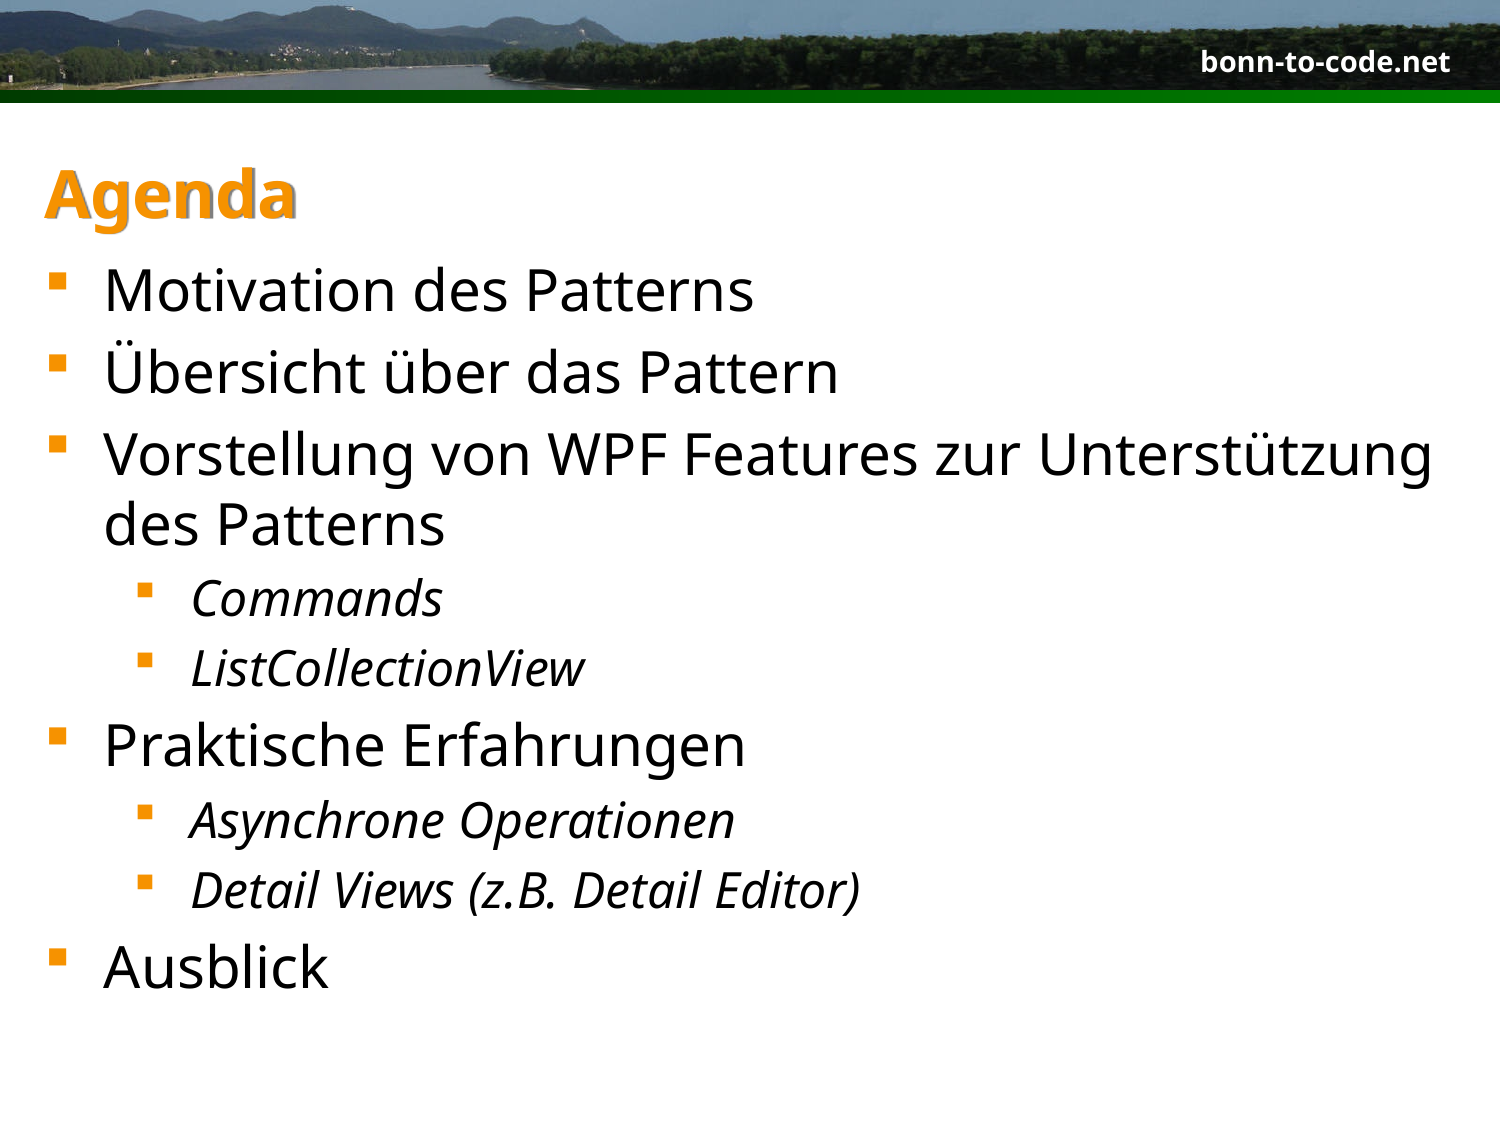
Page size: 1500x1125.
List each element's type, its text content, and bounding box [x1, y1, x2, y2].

title Agenda [29, 113, 1471, 245]
list Motivation des Patterns Übersicht über das Pattern Vorstellung von WPF Features zur Unterstützung des Patterns Commands ListCollectionView Praktische Erfahrungen Asynchrone Operationen Detail Views (z.B. Detail Editor) Ausblick [29, 245, 1471, 1067]
picture [0, 0, 1500, 90]
